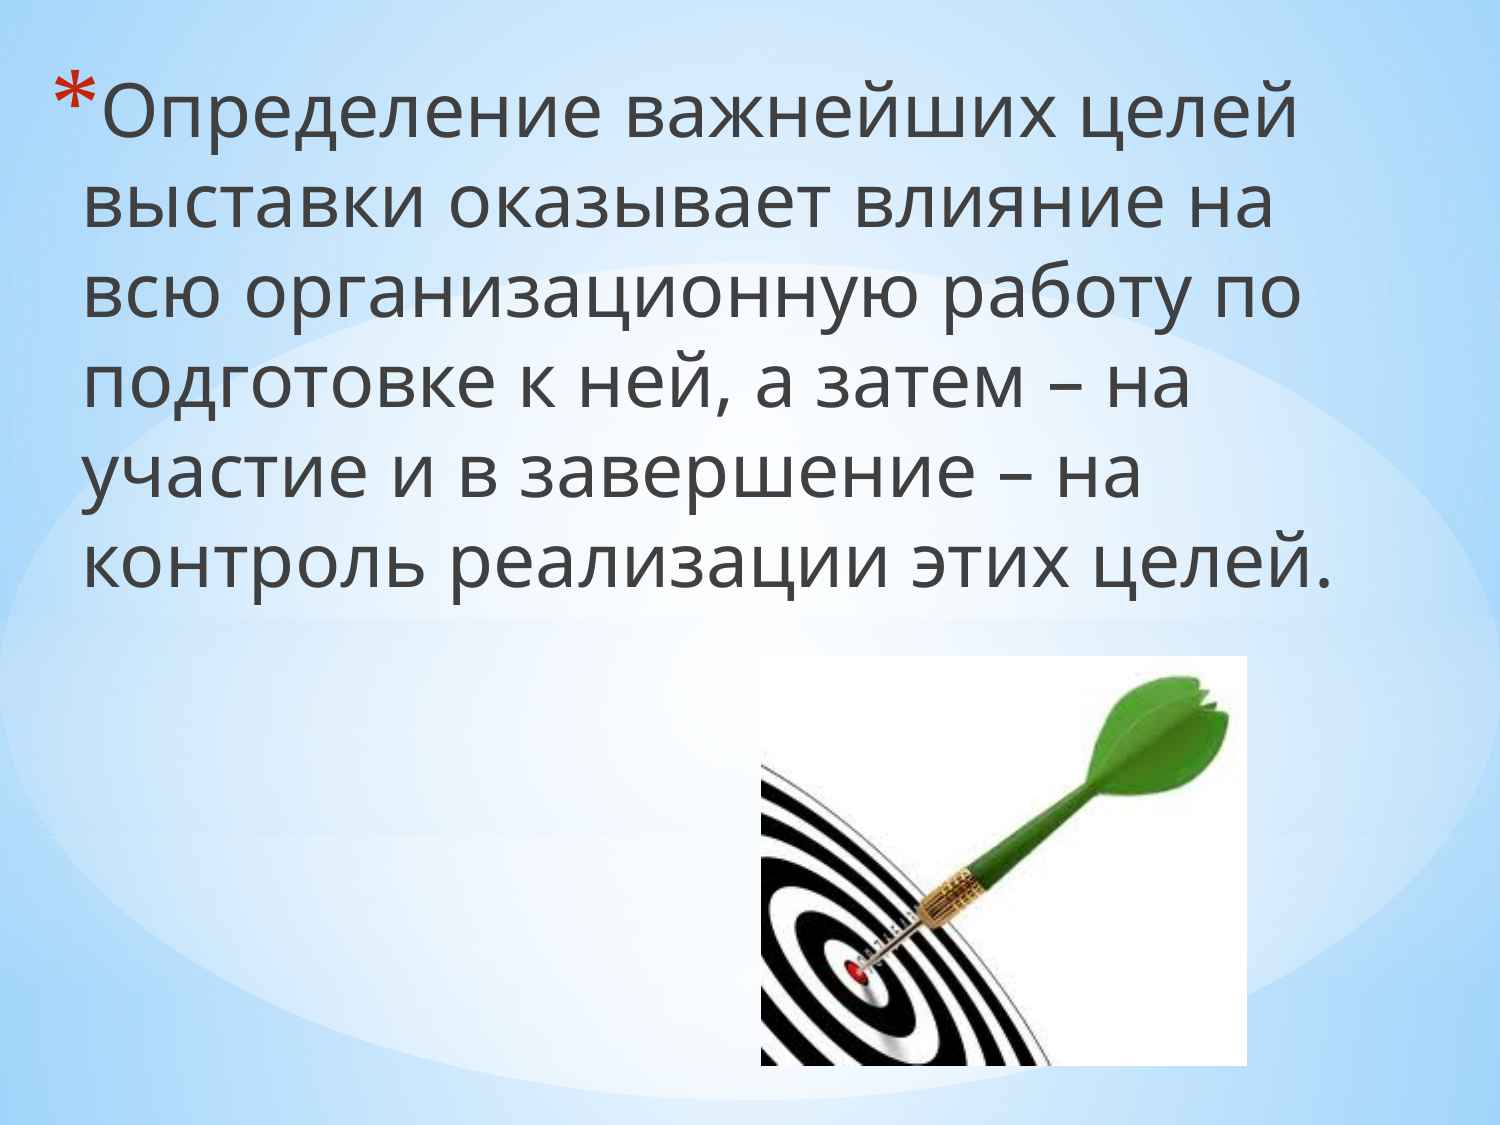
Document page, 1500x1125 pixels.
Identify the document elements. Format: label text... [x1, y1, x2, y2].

picture [761, 656, 1247, 1067]
list Определение важнейших целей выставки оказывает влияние на всю организационную работу по подготовке к ней, а затем – на участие и в завершение – на контроль реализации этих целей. [29, 54, 1412, 1083]
